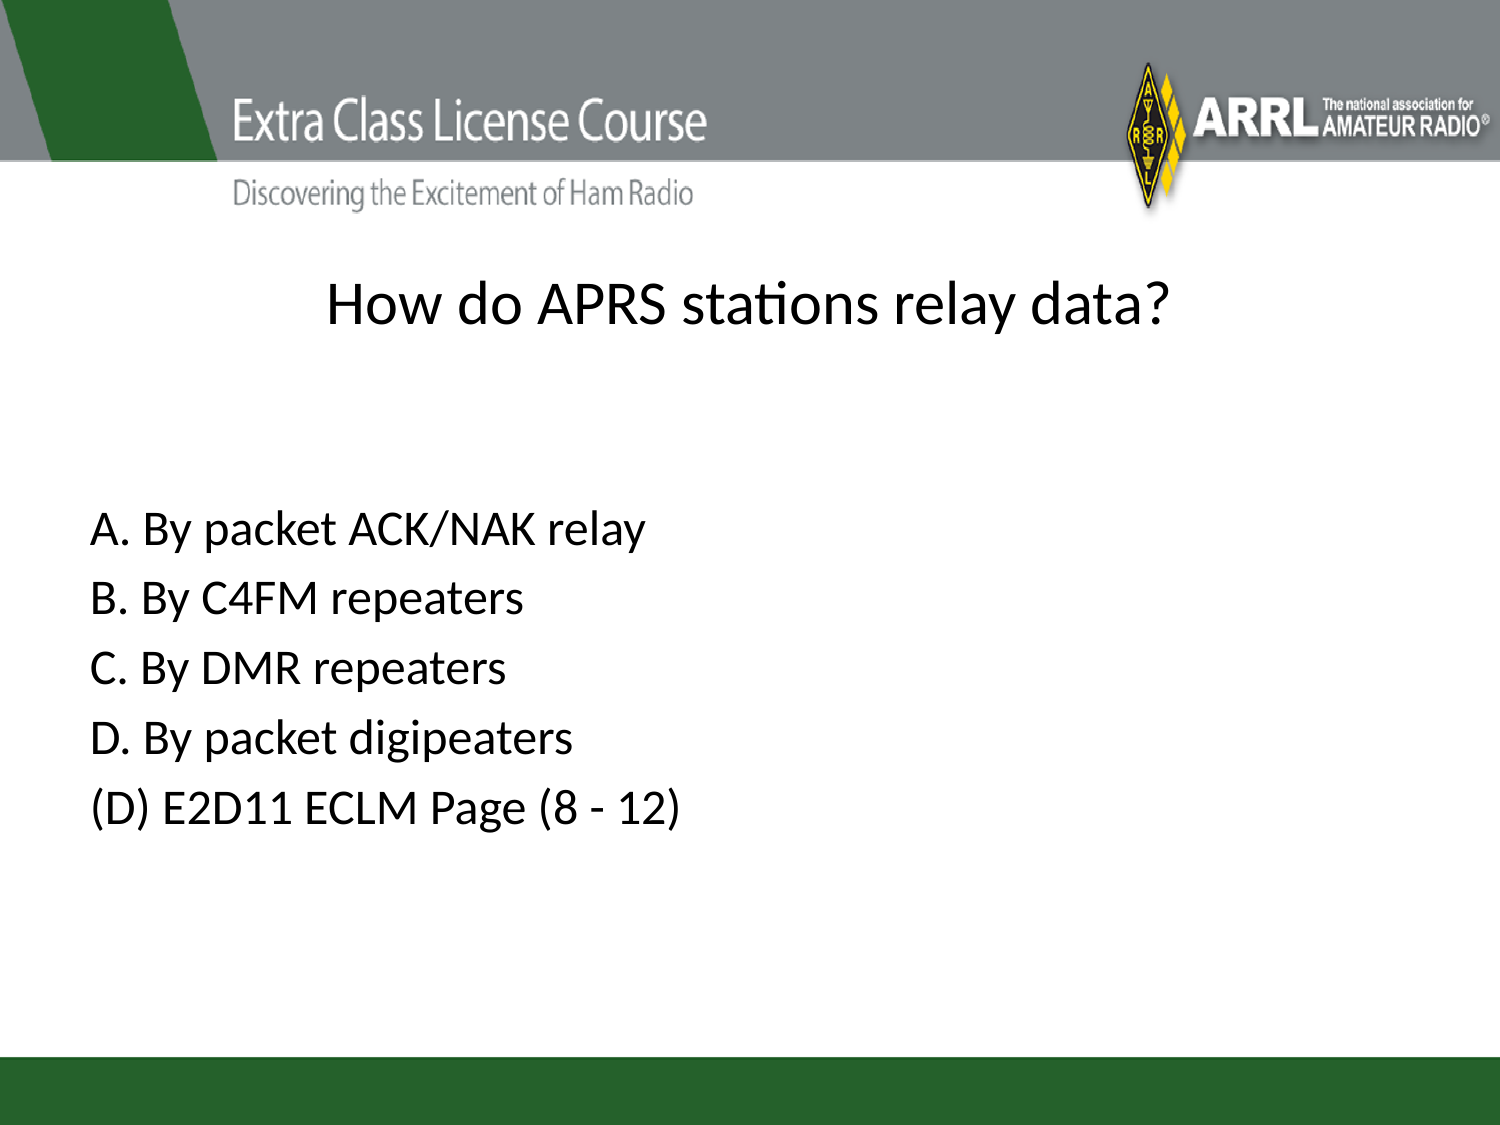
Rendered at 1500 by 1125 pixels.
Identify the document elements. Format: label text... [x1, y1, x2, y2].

list A. By packet ACK/NAK relay B. By C4FM repeaters C. By DMR repeaters D. By packet digipeaters (D) E2D11 ECLM Page (8 - 12) [75, 487, 1425, 1005]
title How do APRS stations relay data? [75, 254, 1425, 435]
picture [0, 0, 1500, 1125]
